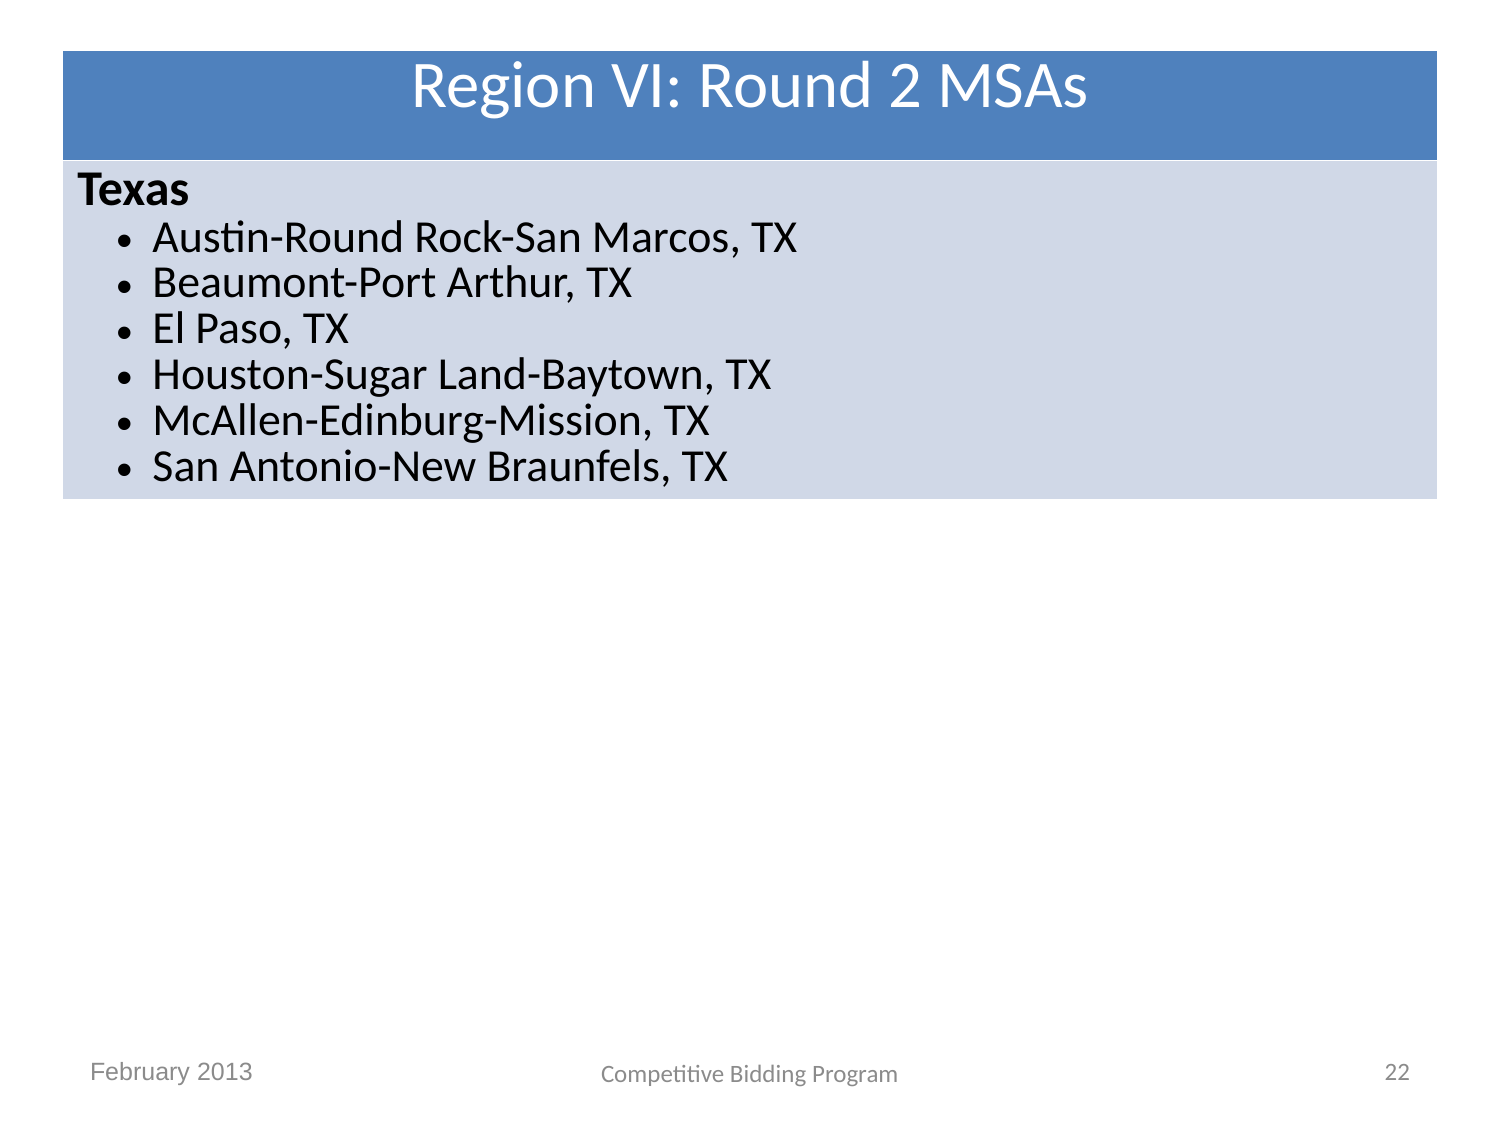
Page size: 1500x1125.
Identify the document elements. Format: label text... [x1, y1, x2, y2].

footer Competitive Bidding Program [512, 1042, 988, 1103]
slide_number 22 [1074, 1040, 1425, 1100]
table_header Region VI: Round 2 MSAs [63, 51, 1437, 160]
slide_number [75, 1040, 425, 1100]
table_cell Texas Austin-Round Rock-San Marcos, TX Beaumont-Port Arthur, TX El Paso, TX Houston-Sugar Land-Baytown, TX McAllen-Edinburg-Mission, TX San Antonio-New Braunfels, TX [63, 161, 1437, 499]
